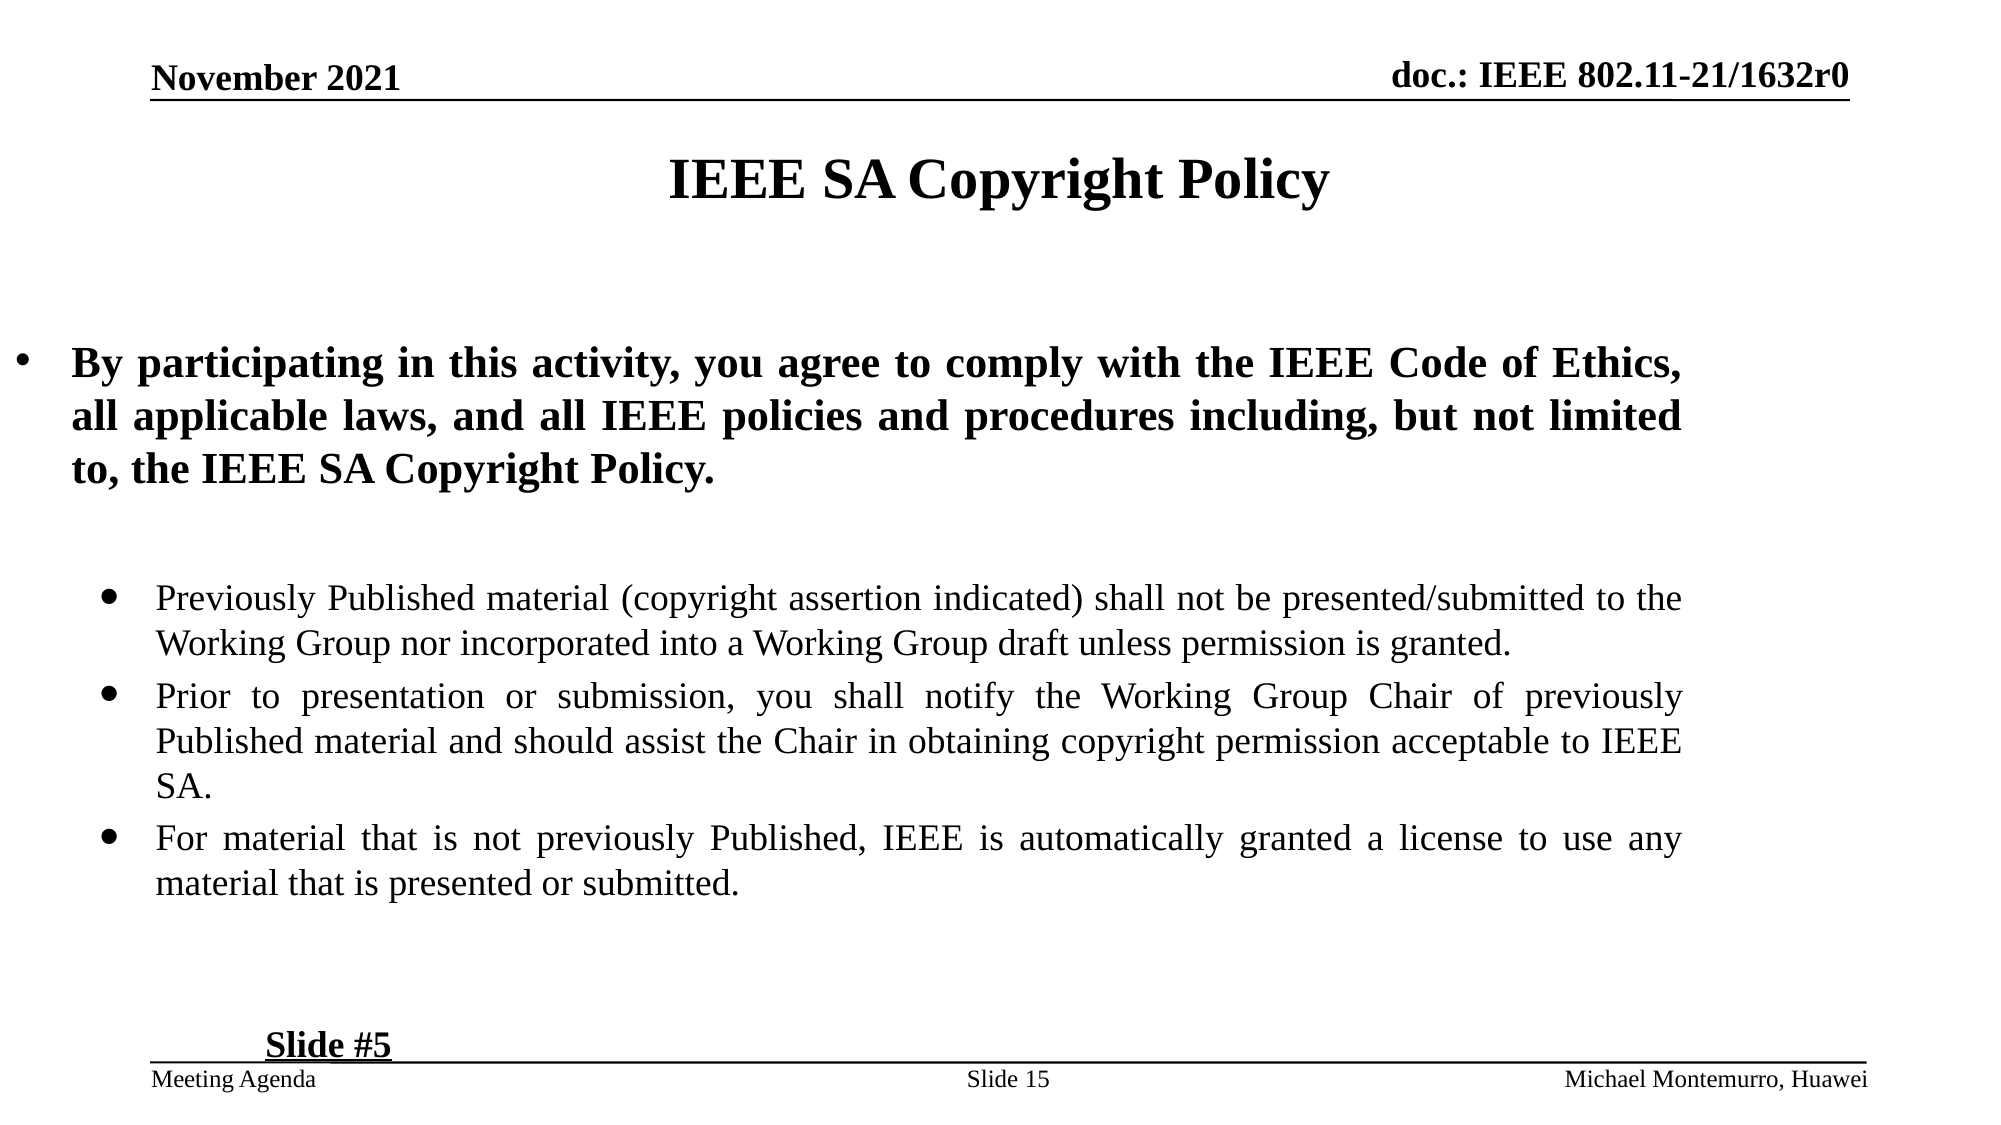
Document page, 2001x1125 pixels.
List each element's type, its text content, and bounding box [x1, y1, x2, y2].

slide_number Slide 15 [964, 1061, 1053, 1093]
text_box IEEE SA Copyright Policy [362, 87, 1638, 263]
text_box Slide #5 [250, 1012, 407, 1073]
list By participating in this activity, you agree to comply with the IEEE Code of Ethics, all applicable laws, and all IEEE policies and procedures including, but not limited to, the IEEE SA Copyright Policy. Previously Published material (copyright assertion indicated) shall not be presented/submitted to the Working Group nor incorporated into a Working Group draft unless permission is granted. Prior to presentation or submission, you shall notify the Working Group Chair of previously Published material and should assist the Chair in obtaining copyright permission acceptable to IEEE SA. For material that is not previously Published, IEEE is automatically granted a license to use any material that is presented or submitted. [0, 324, 1700, 1000]
footer Michael Montemurro, Huawei [1266, 1061, 1869, 1093]
